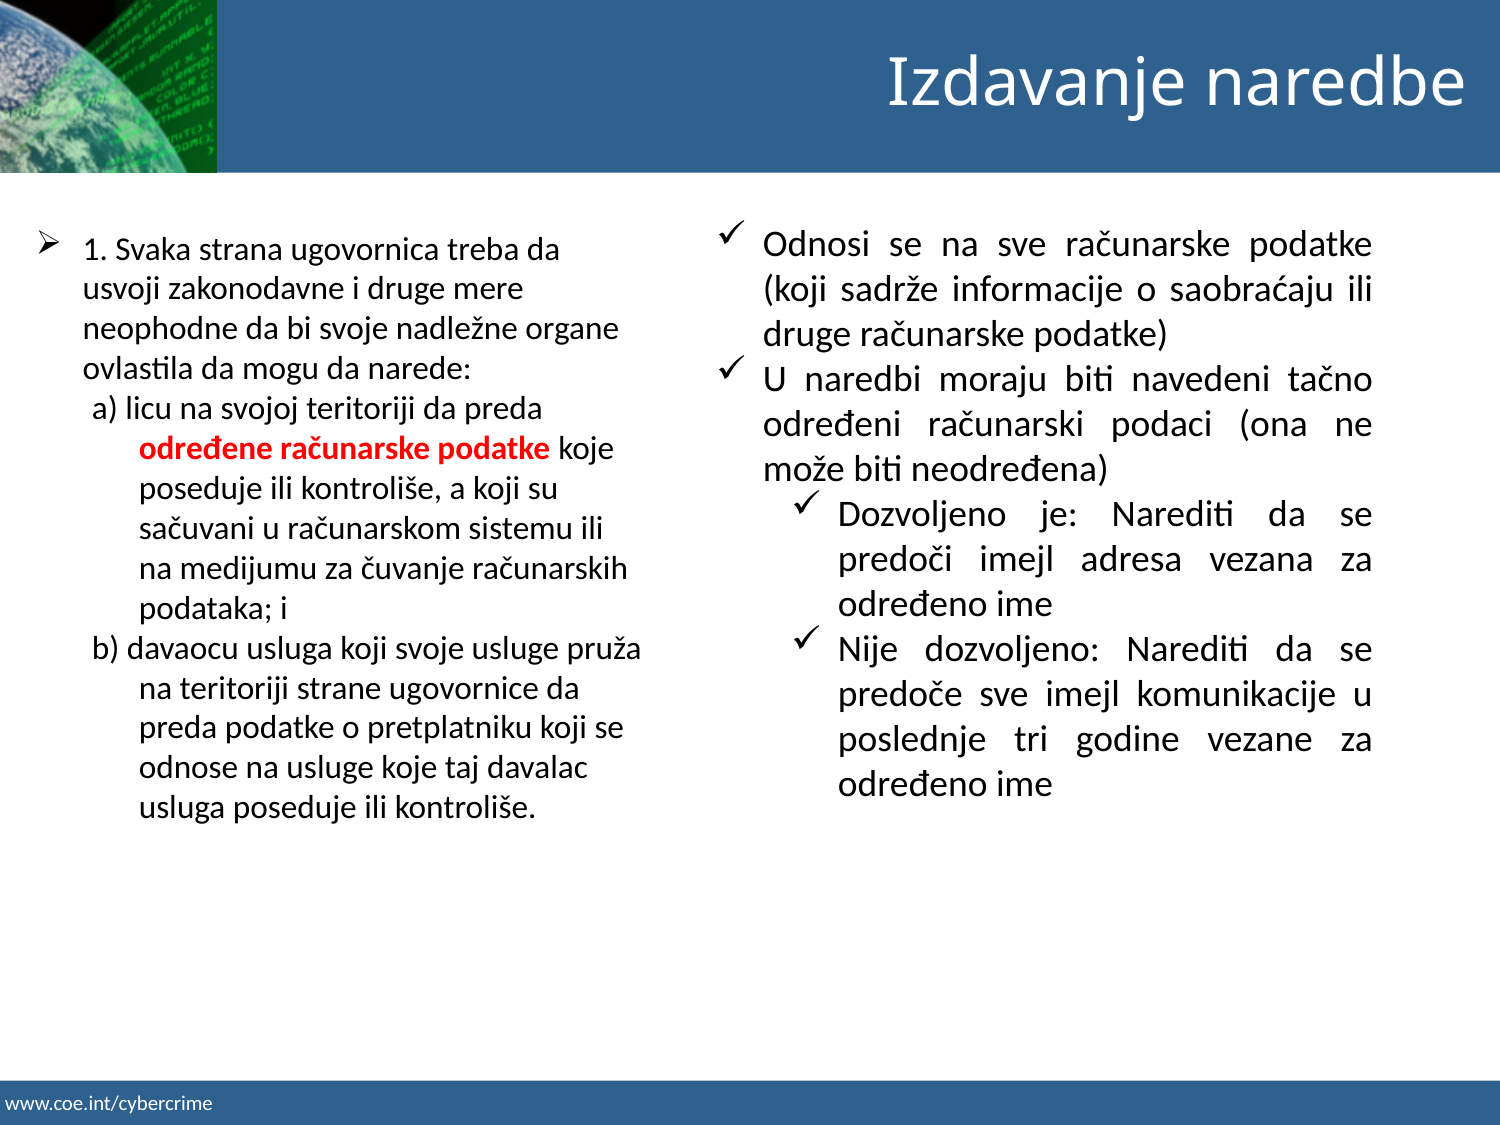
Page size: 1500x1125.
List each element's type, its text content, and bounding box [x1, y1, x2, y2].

text_box Izdavanje naredbe [230, 31, 1483, 126]
text_box Odnosi se na sve računarske podatke (koji sadrže informacije o saobraćaju ili druge računarske podatke) U naredbi moraju biti navedeni tačno određeni računarski podaci (ona ne može biti neodređena) Dozvoljeno je: Narediti da se predoči imejl adresa vezana za određeno ime Nije dozvoljeno: Narediti da se predoče sve imejl komunikacije u poslednje tri godine vezane za određeno ime [701, 211, 1389, 811]
picture [0, 0, 217, 173]
text_box 1. Svaka strana ugovornica treba da usvoji zakonodavne i druge mere neophodne da bi svoje nadležne organe ovlastila da mogu da narede: a) licu na svojoj teritoriji da preda određene računarske podatke koje poseduje ili kontroliše, a koji su sačuvani u računarskom sistemu ili na medijumu za čuvanje računarskih podataka; i b) davaocu usluga koji svoje usluge pruža na teritoriji strane ugovornice da preda podatke o pretplatniku koji se odnose na usluge koje taj davalac usluga poseduje ili kontroliše. [21, 219, 660, 833]
